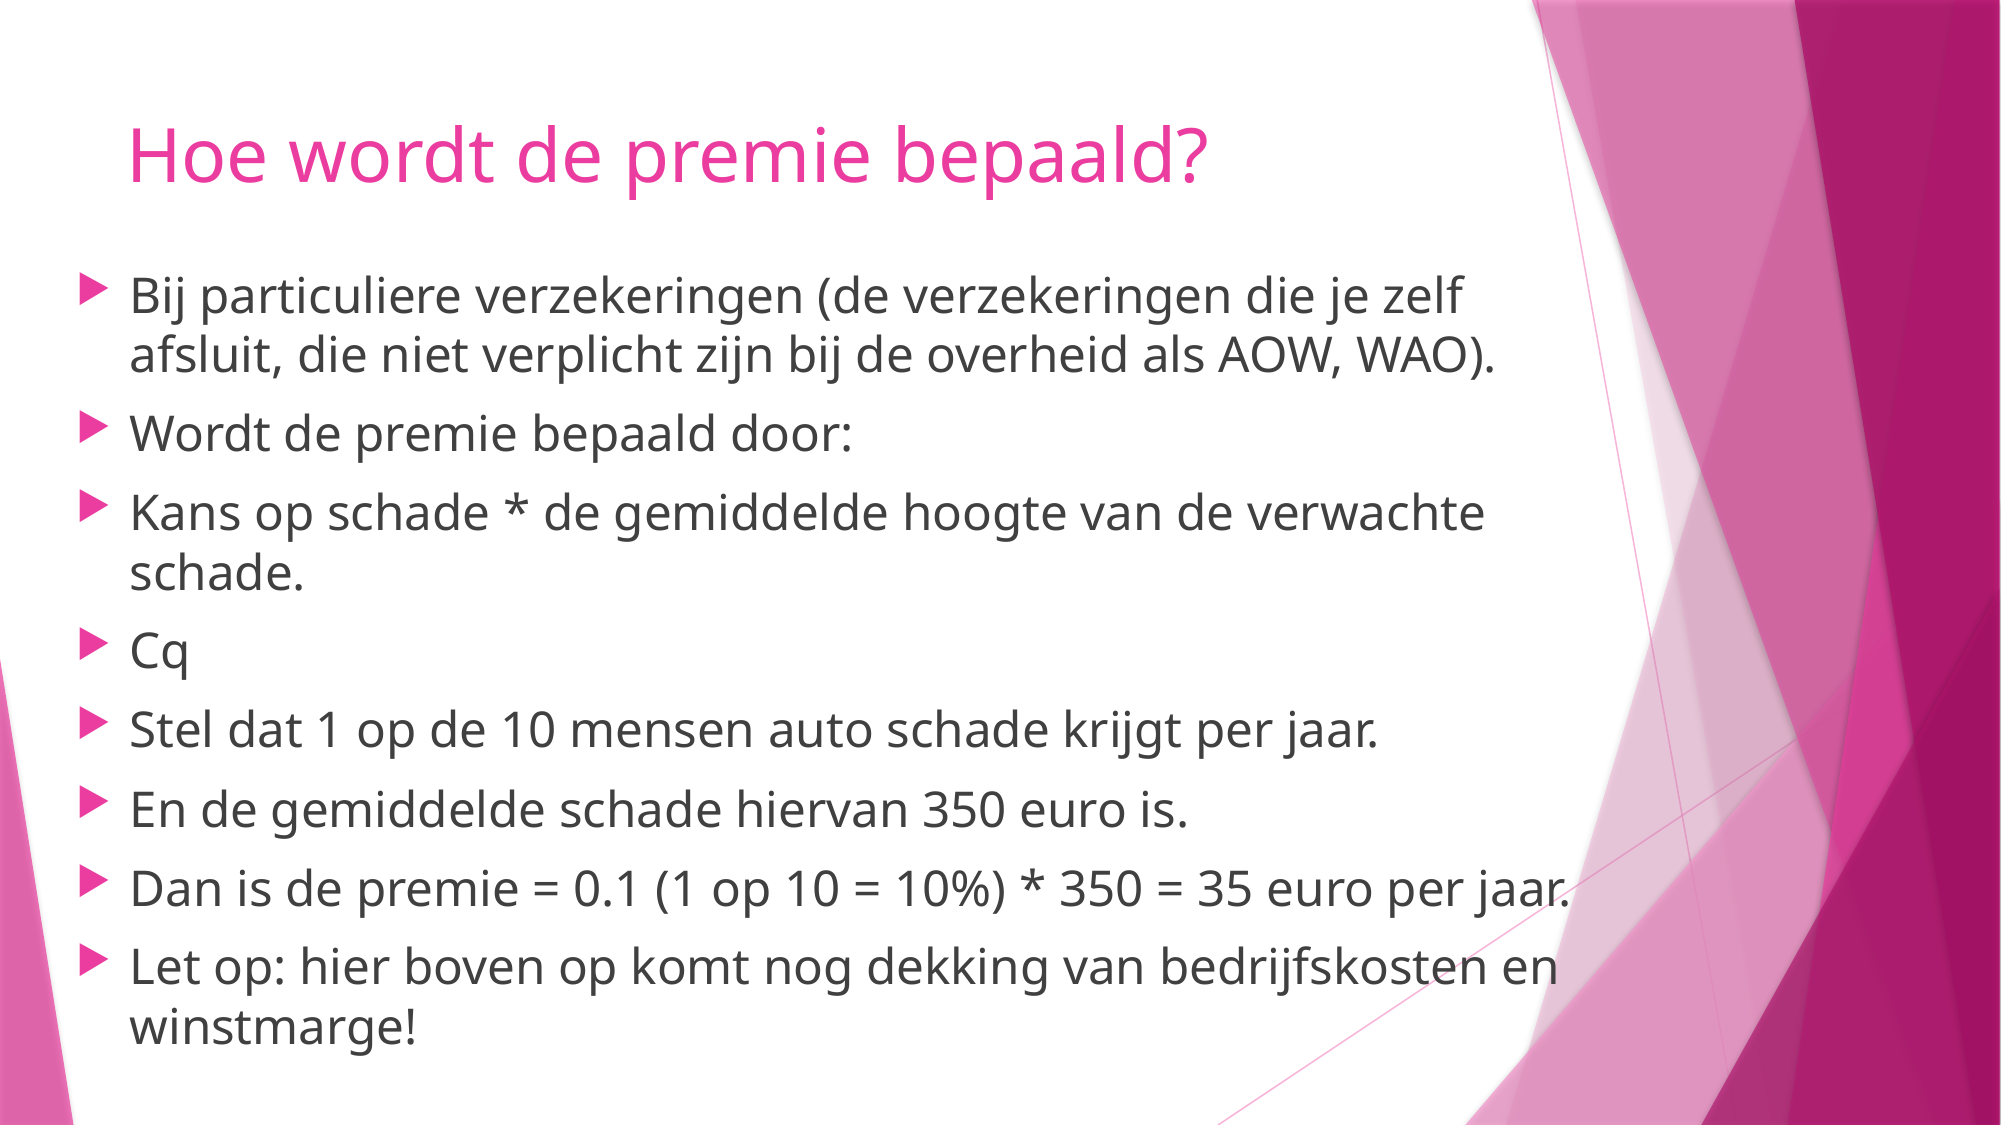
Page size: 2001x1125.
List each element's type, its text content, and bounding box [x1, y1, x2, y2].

title Hoe wordt de premie bepaald? [111, 99, 1522, 256]
list Bij particuliere verzekeringen (de verzekeringen die je zelf afsluit, die niet verplicht zijn bij de overheid als AOW, WAO). Wordt de premie bepaald door: Kans op schade * de gemiddelde hoogte van de verwachte schade. Cq Stel dat 1 op de 10 mensen auto schade krijgt per jaar. En de gemiddelde schade hiervan 350 euro is. Dan is de premie = 0.1 (1 op 10 = 10%) * 350 = 35 euro per jaar. Let op: hier boven op komt nog dekking van bedrijfskosten en winstmarge! [61, 256, 1627, 1076]
